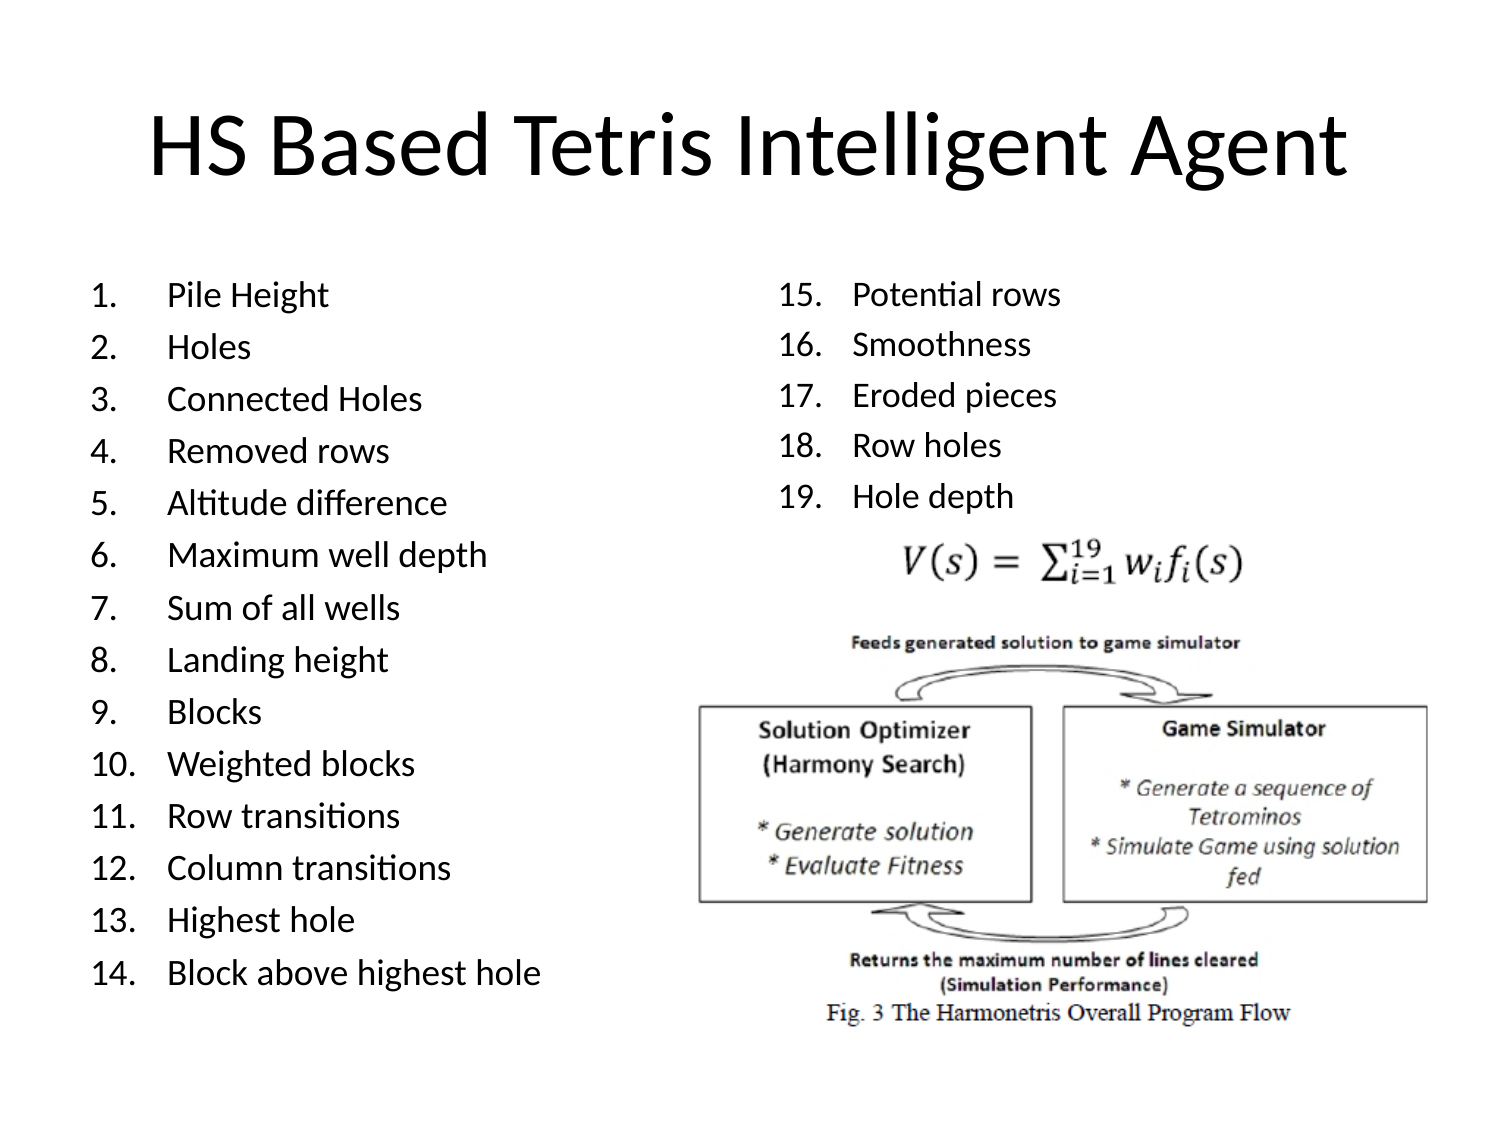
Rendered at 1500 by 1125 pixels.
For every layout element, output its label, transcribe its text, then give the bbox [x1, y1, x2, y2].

list Pile Height Holes Connected Holes Removed rows Altitude difference Maximum well depth Sum of all wells Landing height Blocks Weighted blocks Row transitions Column transitions Highest hole Block above highest hole [75, 262, 738, 1005]
picture [883, 524, 1251, 598]
title HS Based Tetris Intelligent Agent [75, 45, 1425, 233]
picture [690, 624, 1444, 1032]
list Potential rows Smoothness Eroded pieces Row holes Hole depth [762, 262, 1425, 525]
